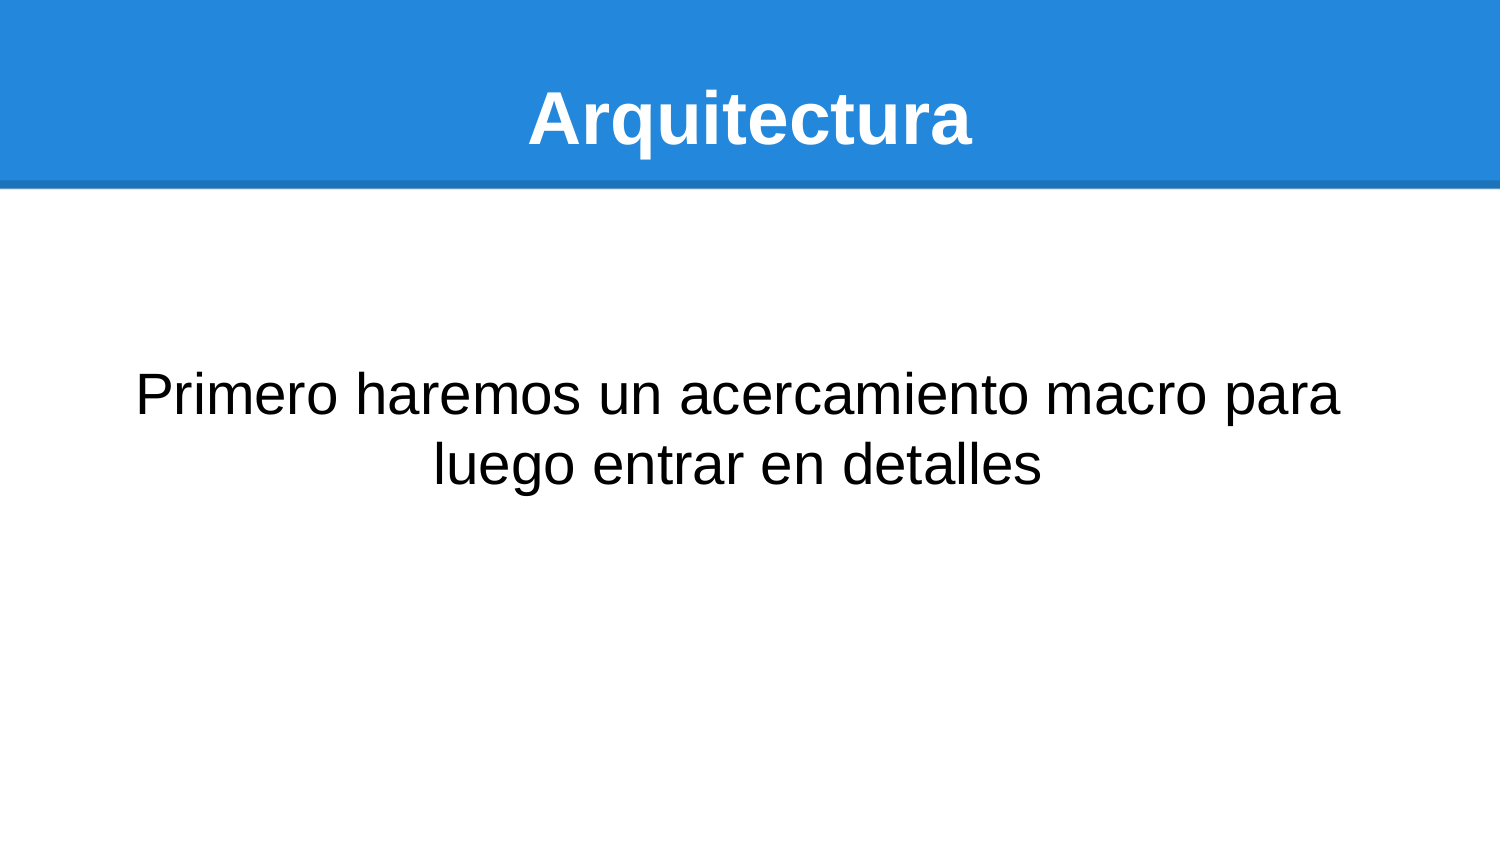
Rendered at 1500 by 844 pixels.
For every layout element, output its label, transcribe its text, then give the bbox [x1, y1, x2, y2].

text_box Primero haremos un acercamiento macro para luego entrar en detalles [88, 204, 1390, 706]
title Arquitectura [75, 33, 1425, 175]
